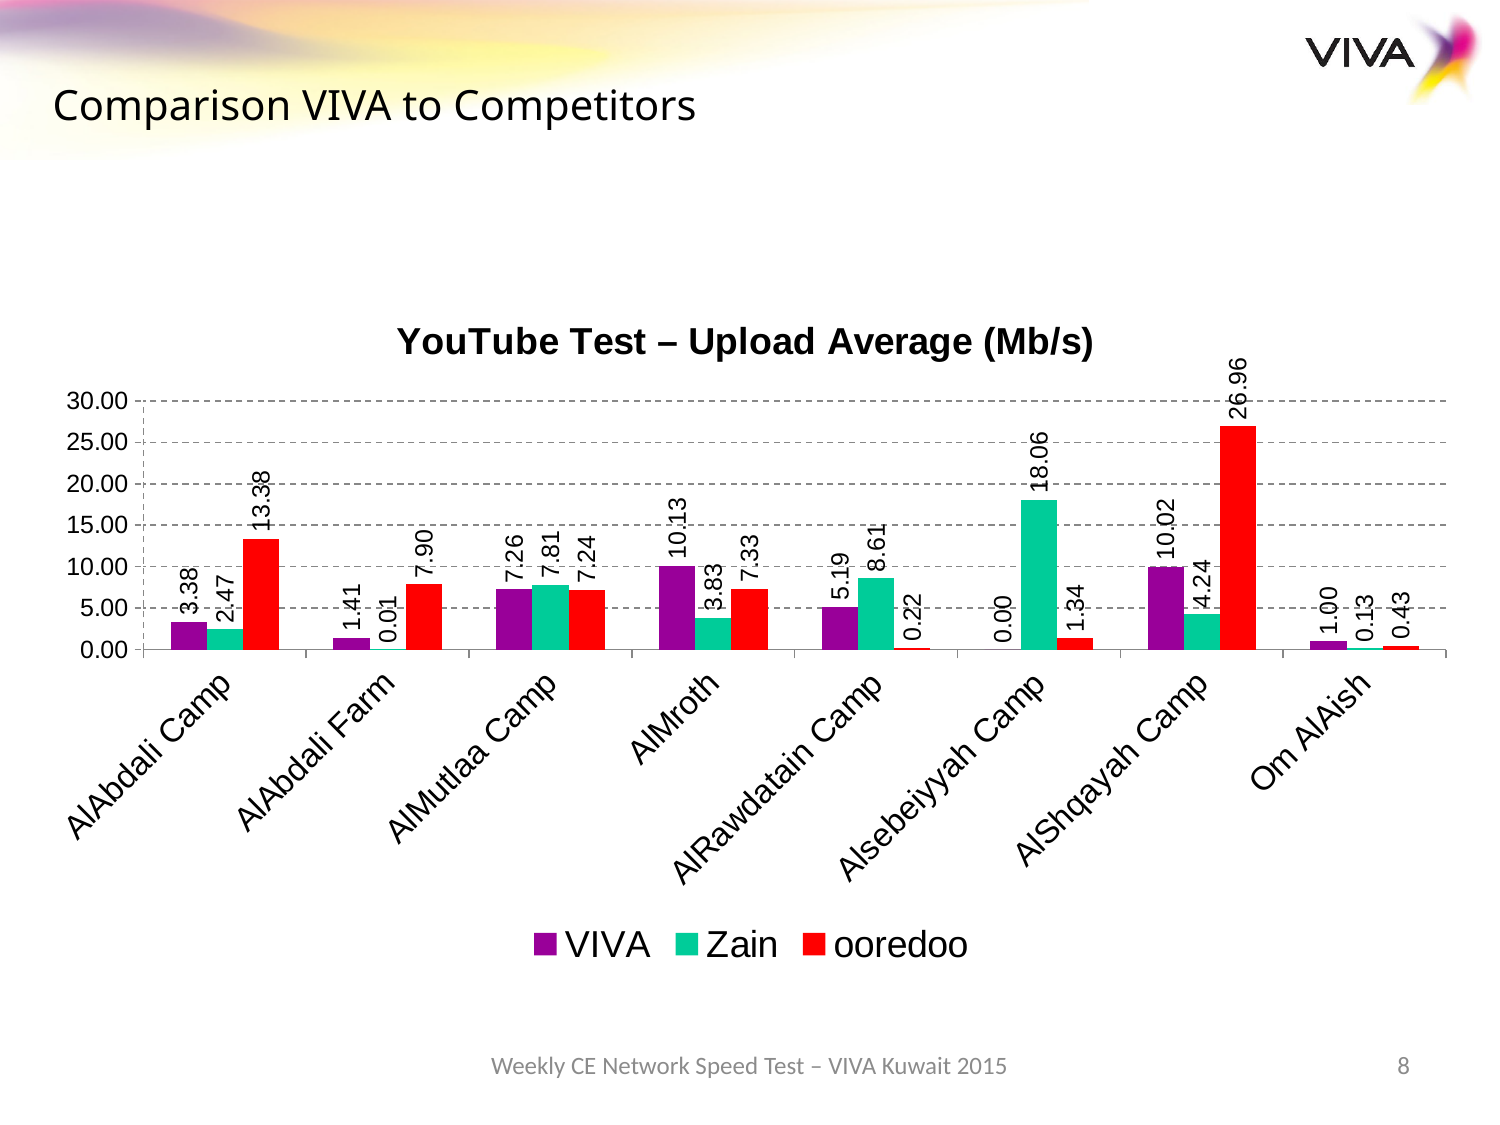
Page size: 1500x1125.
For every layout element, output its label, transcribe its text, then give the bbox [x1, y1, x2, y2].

chart [27, 287, 1476, 974]
text_box 8 [1074, 1042, 1425, 1103]
picture [0, 0, 1089, 160]
text_box Comparison VIVA to Competitors [37, 24, 1278, 184]
text_box Weekly CE Network Speed Test – VIVA Kuwait 2015 [205, 1042, 1074, 1103]
picture [1300, 12, 1485, 105]
